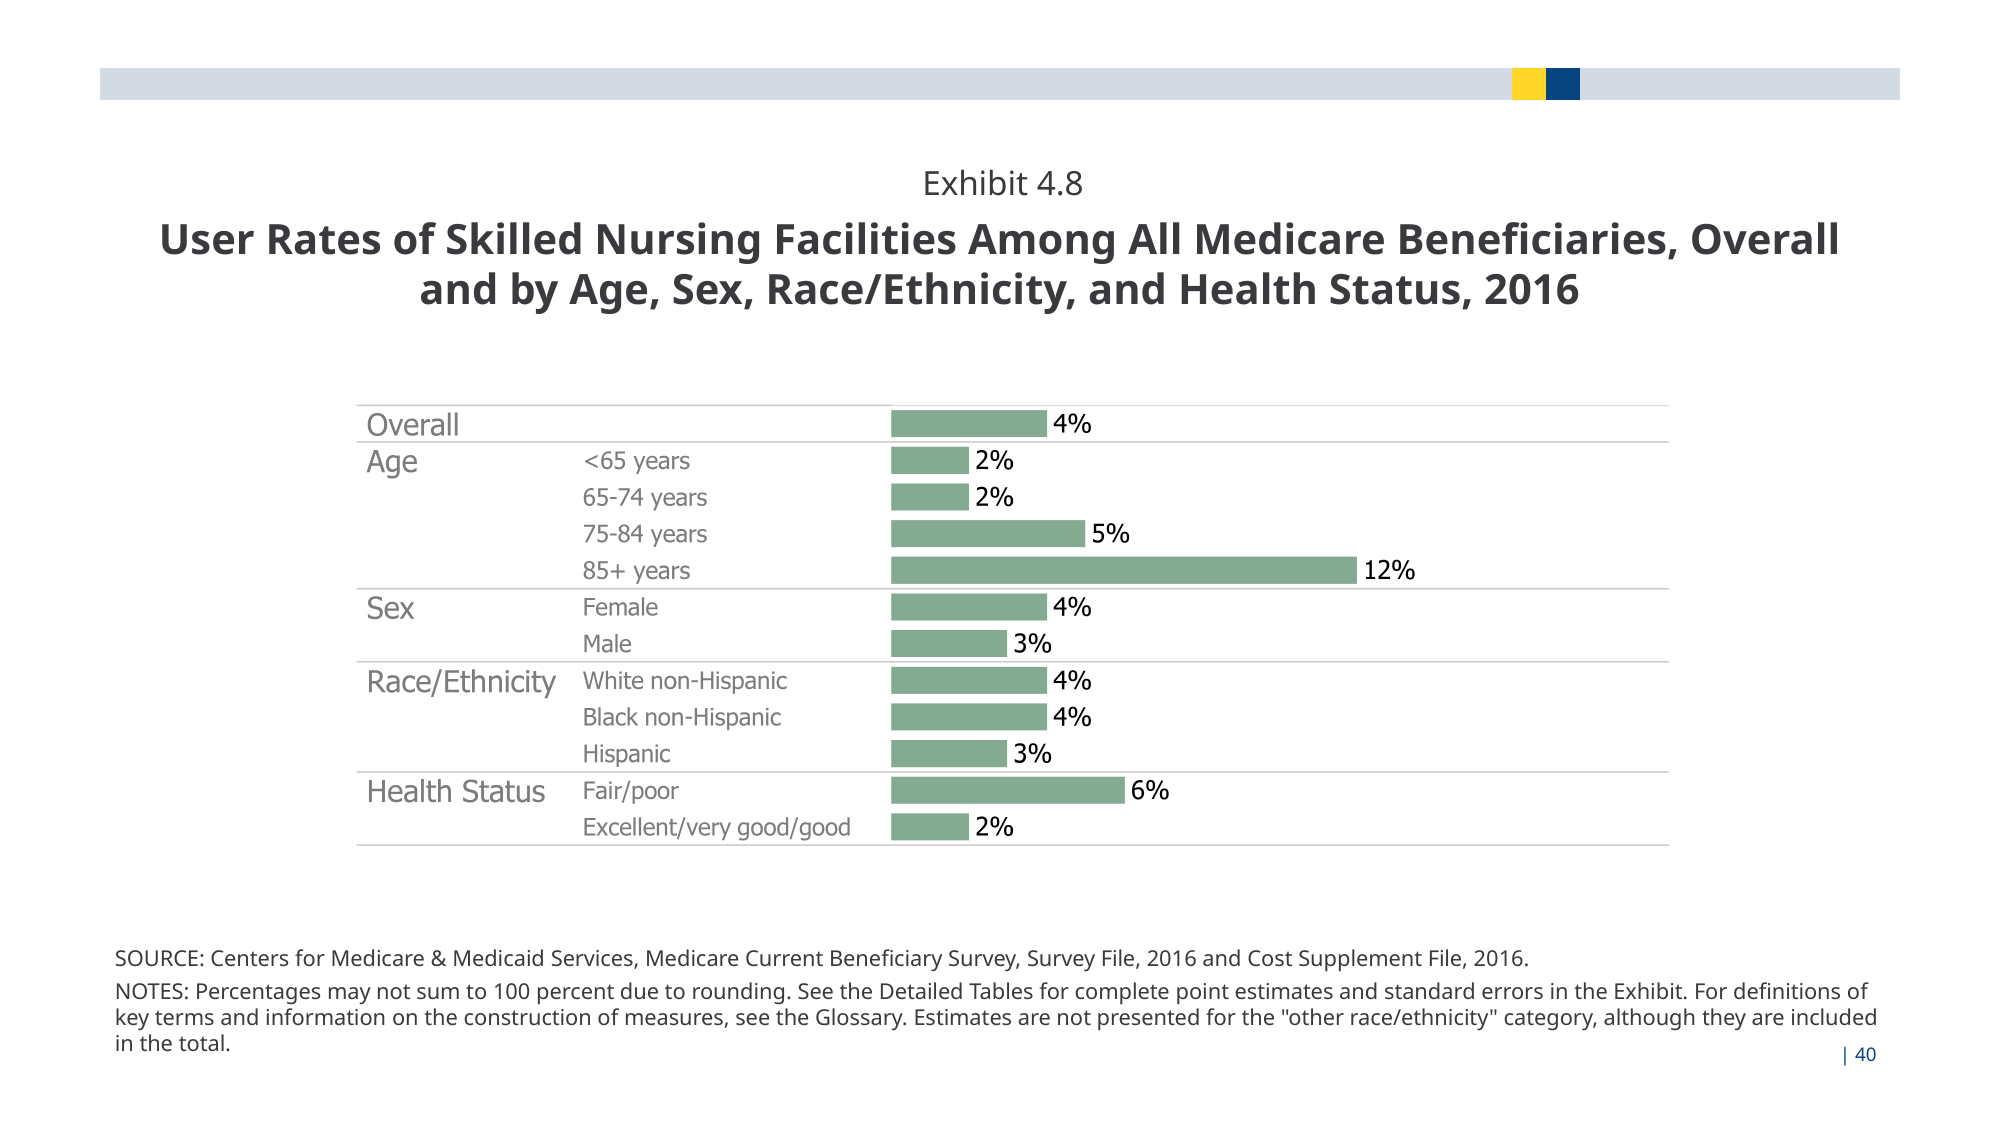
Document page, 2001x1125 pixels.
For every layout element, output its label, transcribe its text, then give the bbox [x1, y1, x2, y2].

picture [337, 372, 1688, 857]
list SOURCE: Centers for Medicare & Medicaid Services, Medicare Current Beneficiary Survey, Survey File, 2016 and Cost Supplement File, 2016. NOTES: Percentages may not sum to 100 percent due to rounding. See the Detailed Tables for complete point estimates and standard errors in the Exhibit. For definitions of key terms and information on the construction of measures, see the Glossary. Estimates are not presented for the "other race/ethnicity" category, although they are included in the total. [99, 937, 1900, 1075]
title Exhibit 4.8 [99, 154, 1900, 213]
list User Rates of Skilled Nursing Facilities Among All Medicare Beneficiaries, Overall and by Age, Sex, Race/Ethnicity, and Health Status, 2016 [99, 213, 1900, 300]
